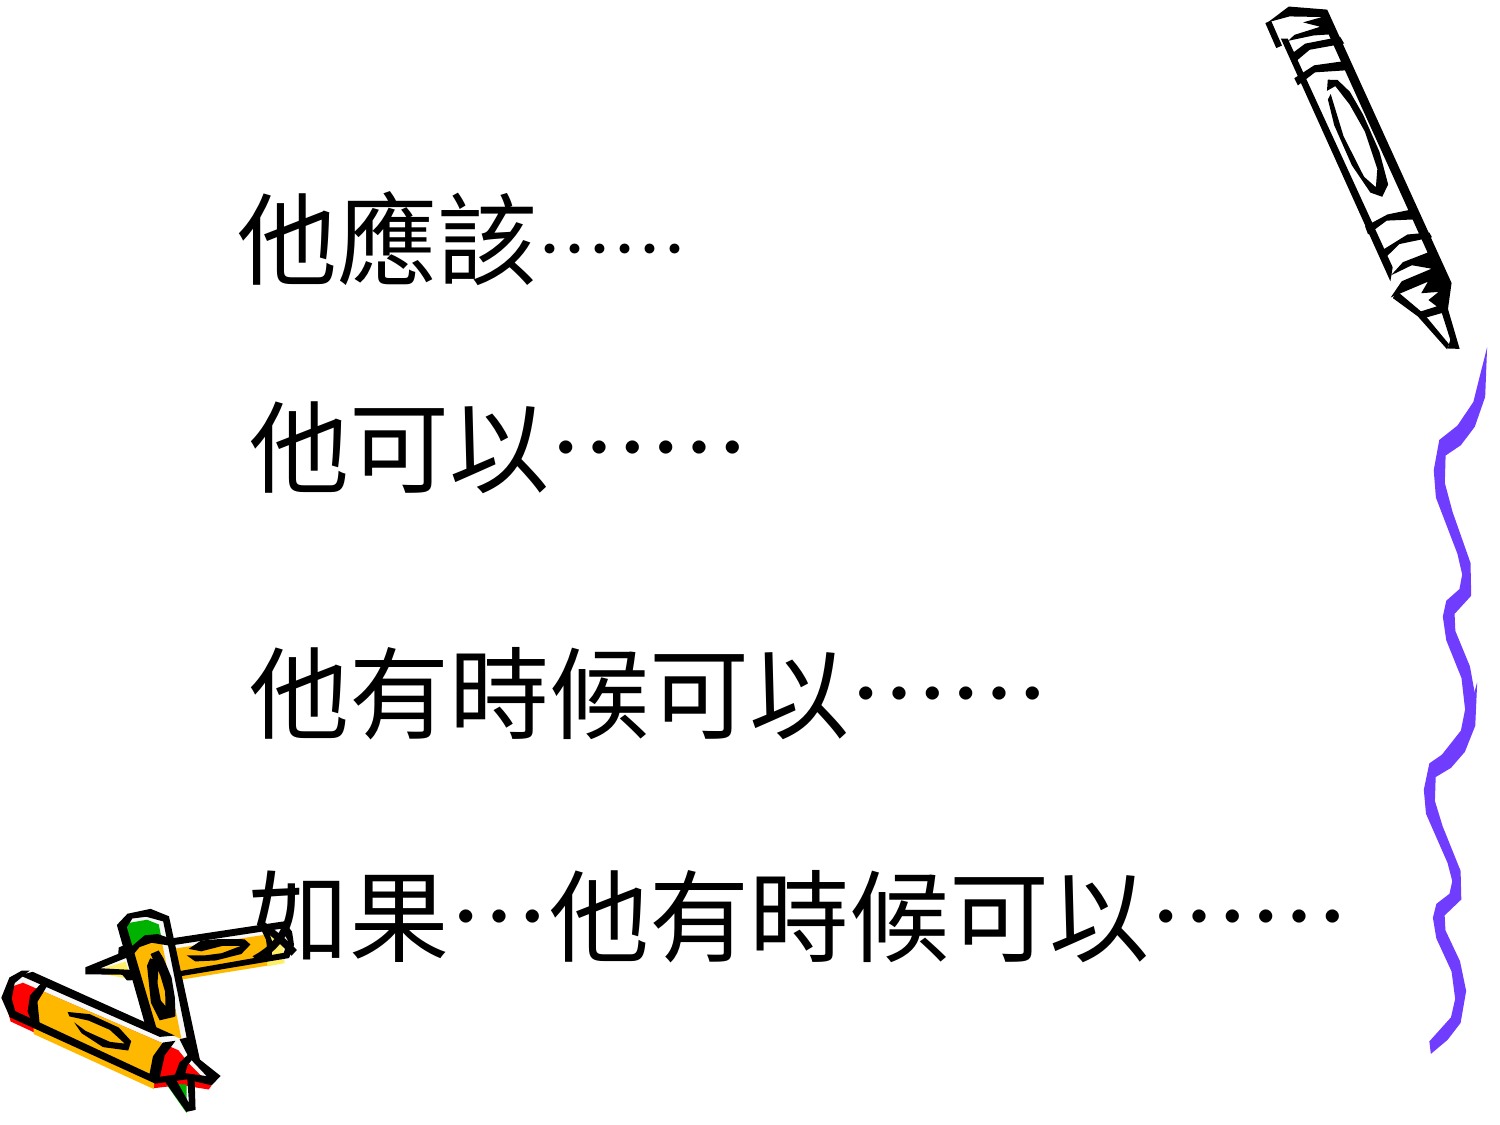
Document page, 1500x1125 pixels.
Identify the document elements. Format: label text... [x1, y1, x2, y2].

text_box 如果…他有時候可以…… [234, 820, 1442, 1008]
text_box 他有時候可以…… [234, 597, 1219, 786]
title 他應該…… [222, 116, 1208, 305]
text_box 他可以…… [234, 351, 1219, 539]
